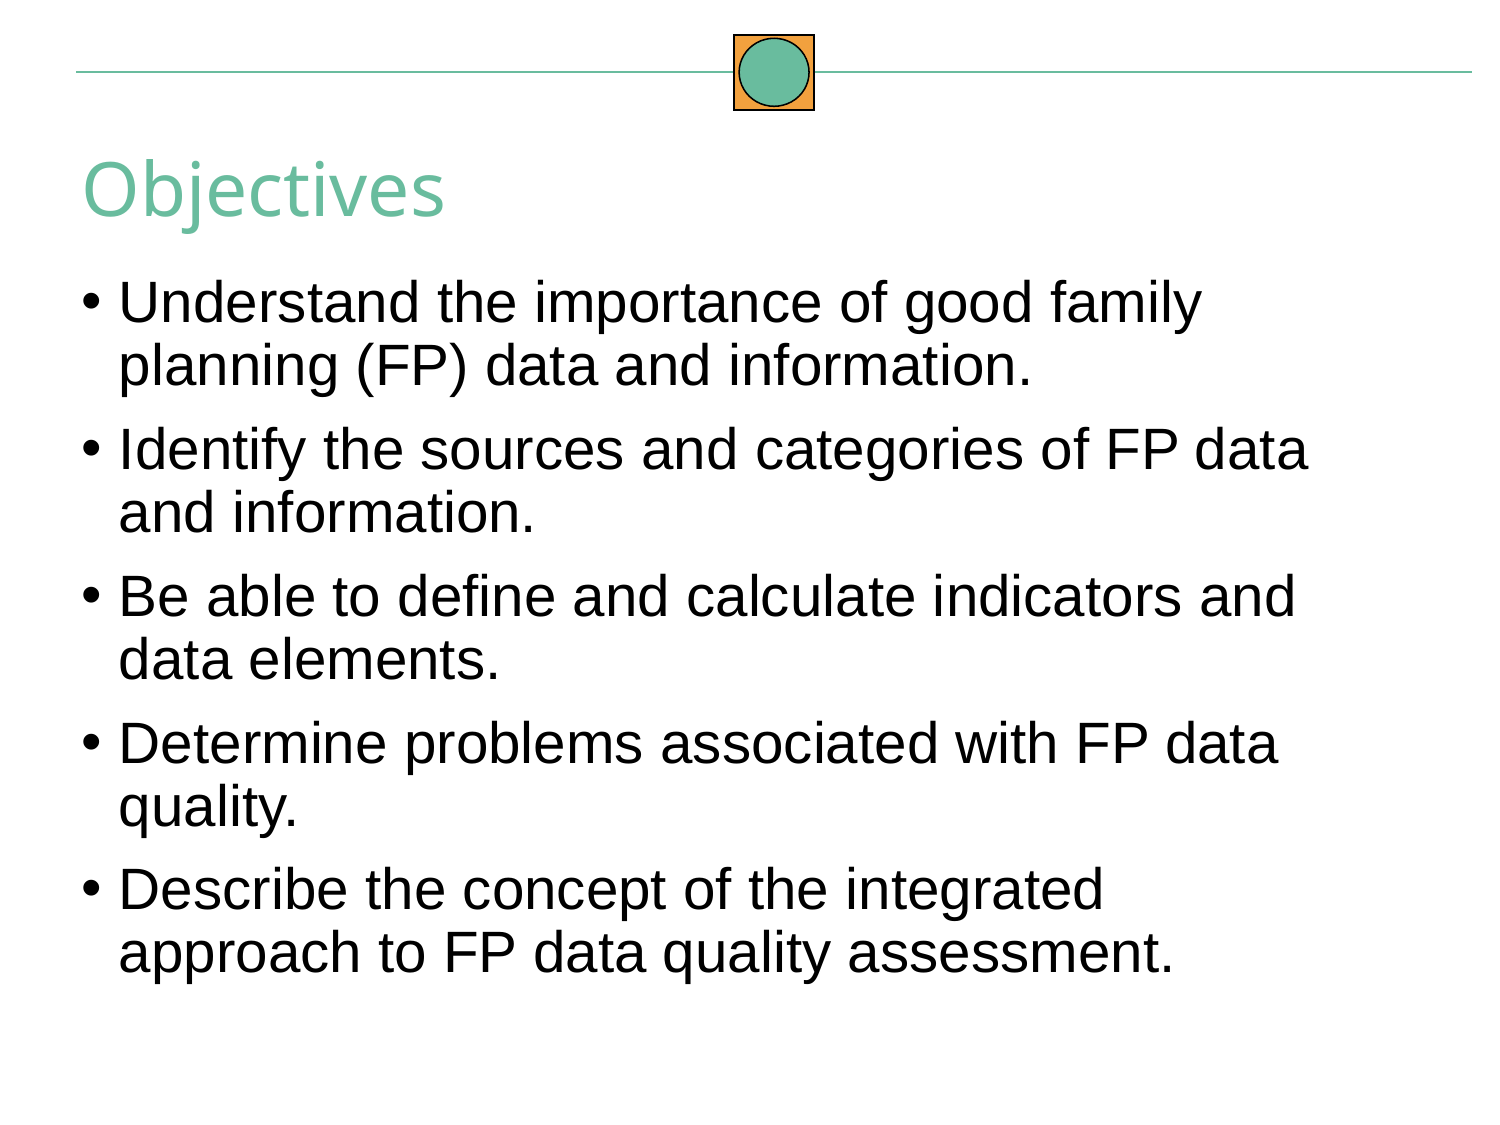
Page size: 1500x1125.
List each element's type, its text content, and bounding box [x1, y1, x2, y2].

list Objectives [66, 144, 1188, 283]
list Understand the importance of good family planning (FP) data and information. Identify the sources and categories of FP data and information. Be able to define and calculate indicators and data elements. Determine problems associated with FP data quality. Describe the concept of the integrated approach to FP data quality assessment. [66, 265, 1327, 691]
